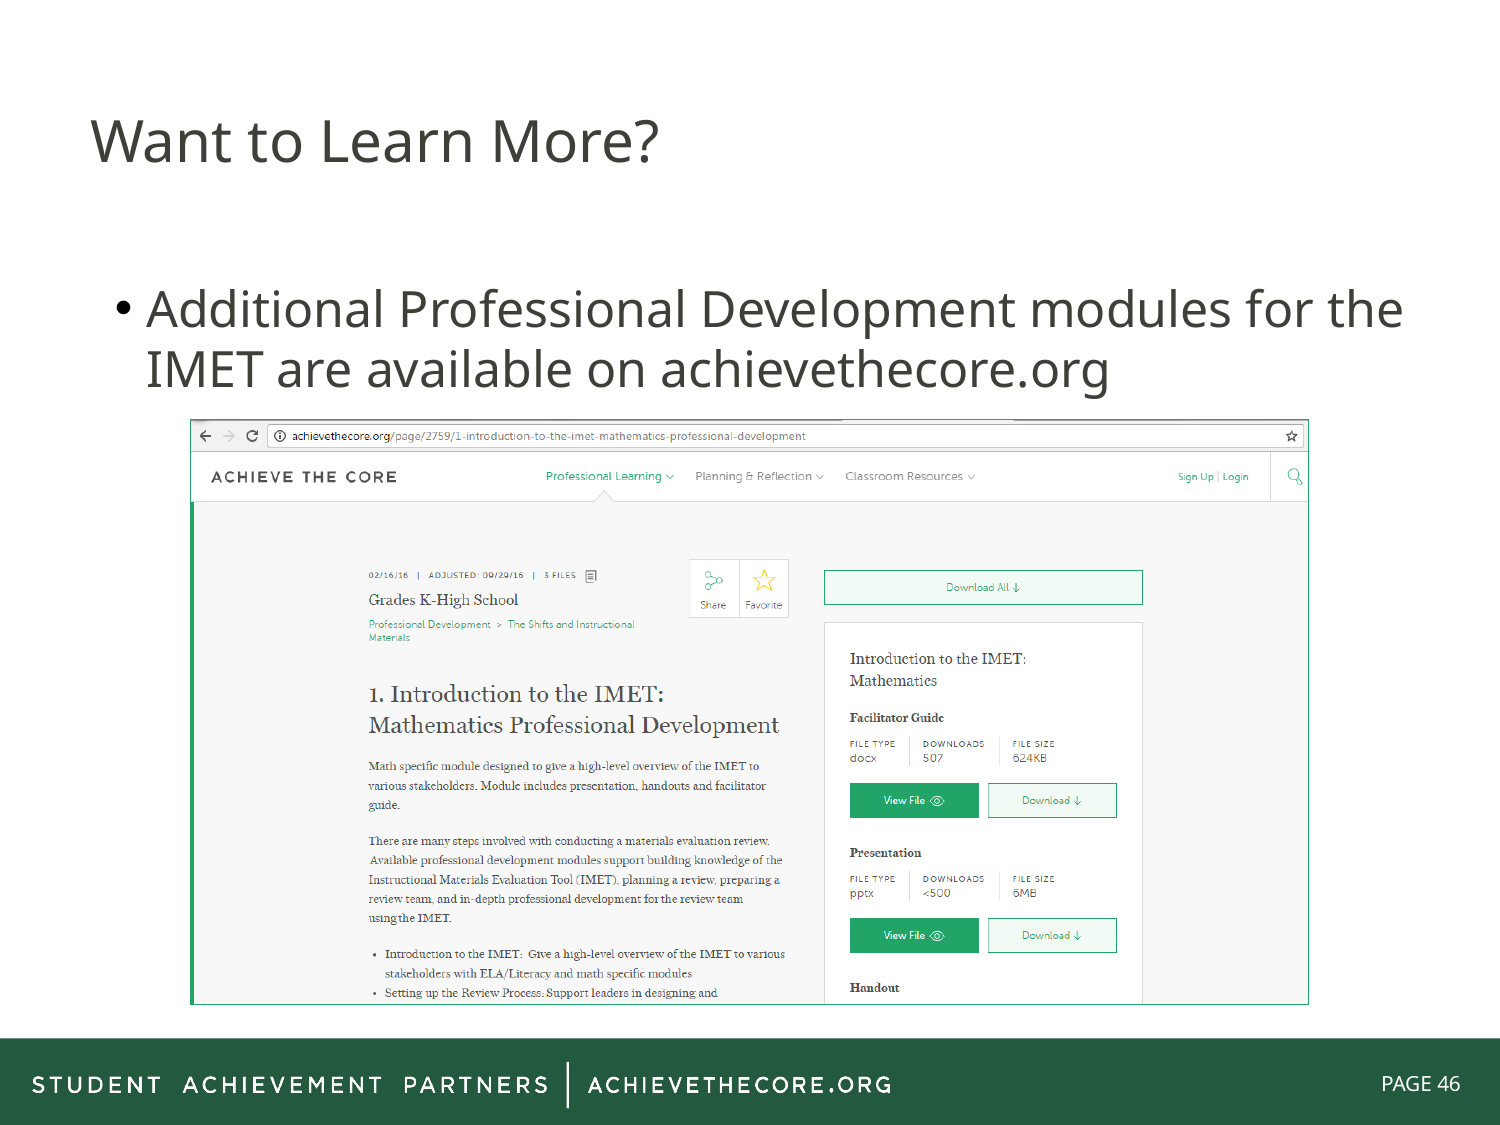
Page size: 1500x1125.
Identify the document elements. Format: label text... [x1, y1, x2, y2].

picture [12, 1055, 911, 1112]
list Additional Professional Development modules for the IMET are available on achievethecore.org [75, 262, 1425, 1005]
title Want to Learn More? [75, 45, 1425, 233]
picture [190, 419, 1310, 1006]
